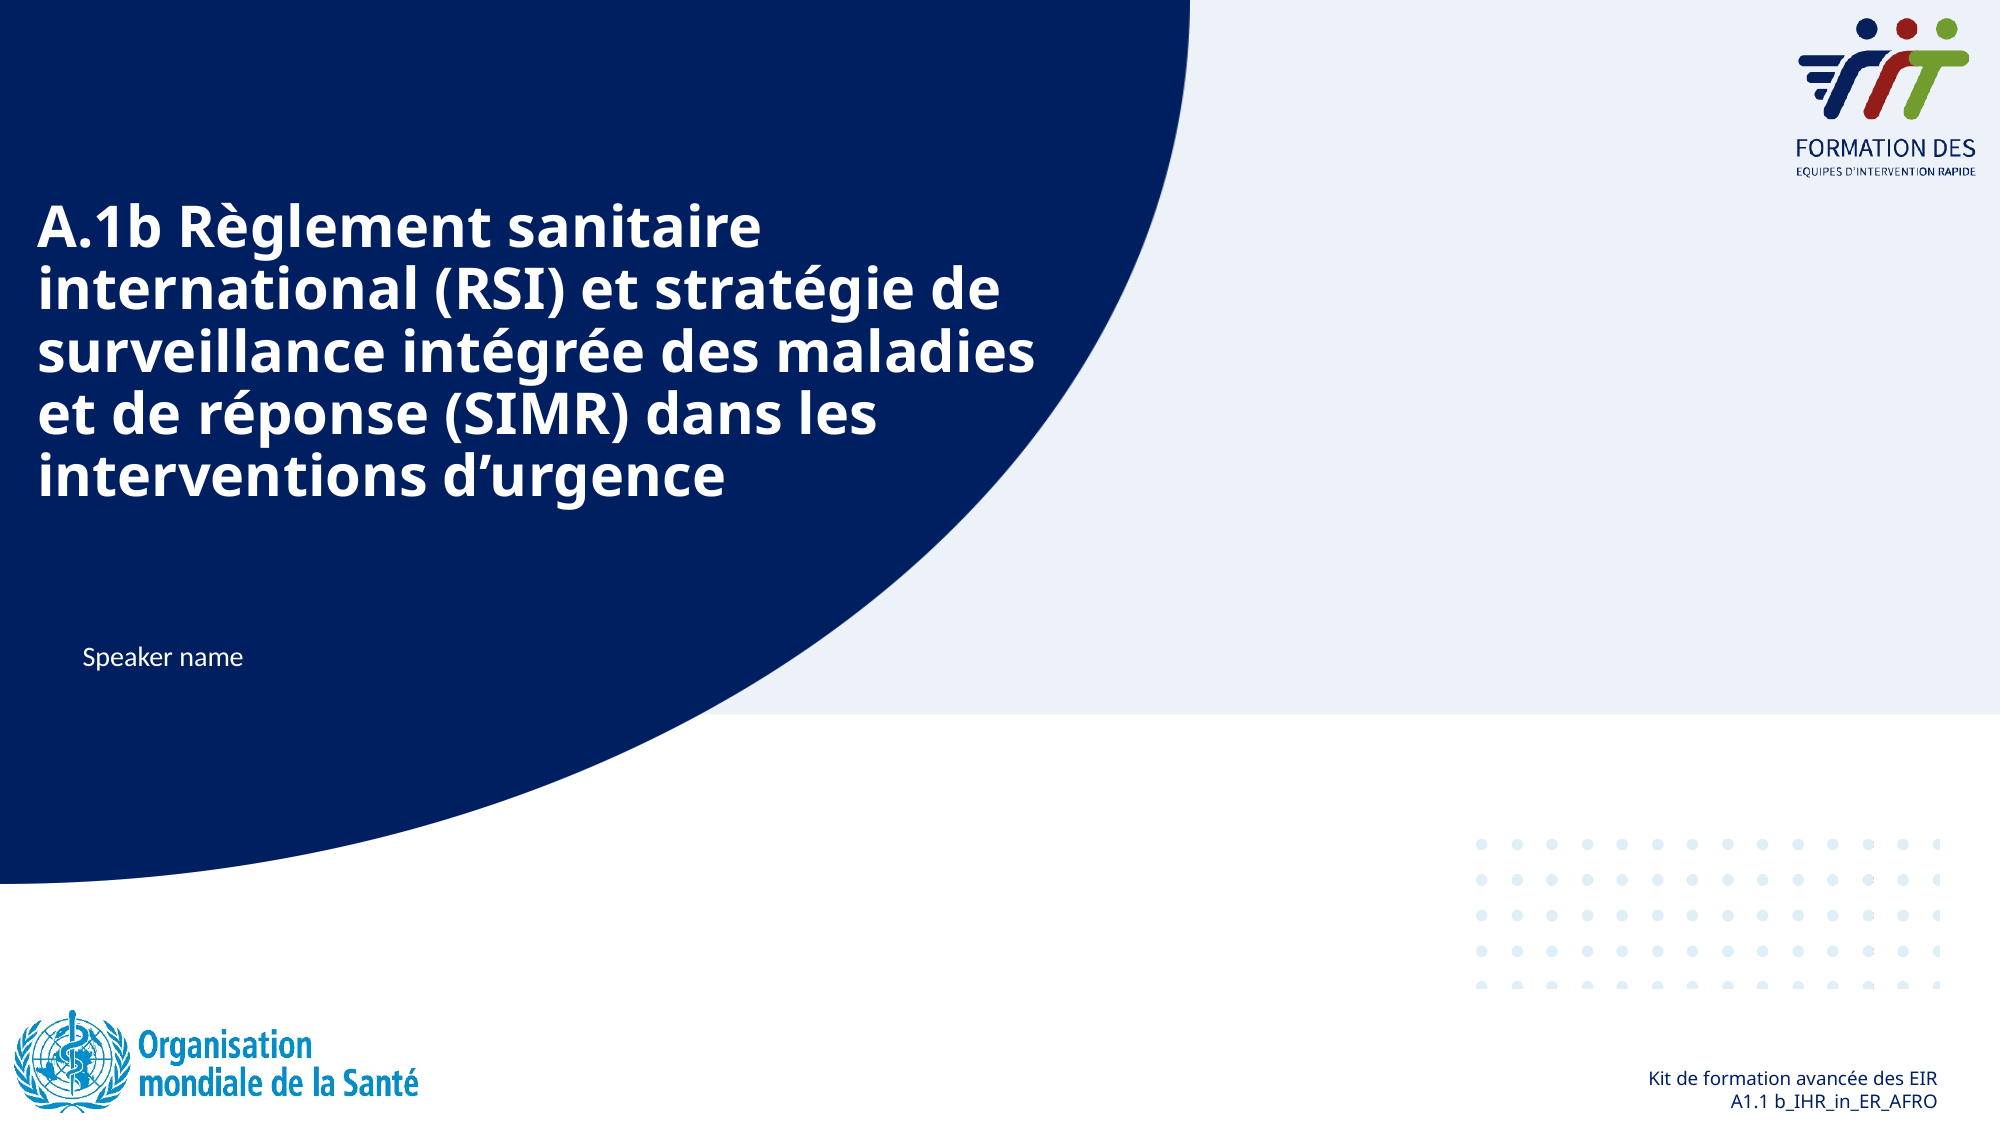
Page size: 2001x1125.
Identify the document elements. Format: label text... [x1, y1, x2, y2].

title A.1b Règlement sanitaire international (RSI) et stratégie de surveillance intégrée des maladies et de réponse (SIMR) dans les interventions d’urgence [29, 188, 1111, 586]
picture [0, 0, 1190, 884]
picture [14, 1010, 418, 1113]
picture [75, 1029, 82, 1041]
picture [1796, 17, 1976, 178]
text_box Speaker name [77, 632, 415, 678]
picture [1476, 839, 1940, 989]
